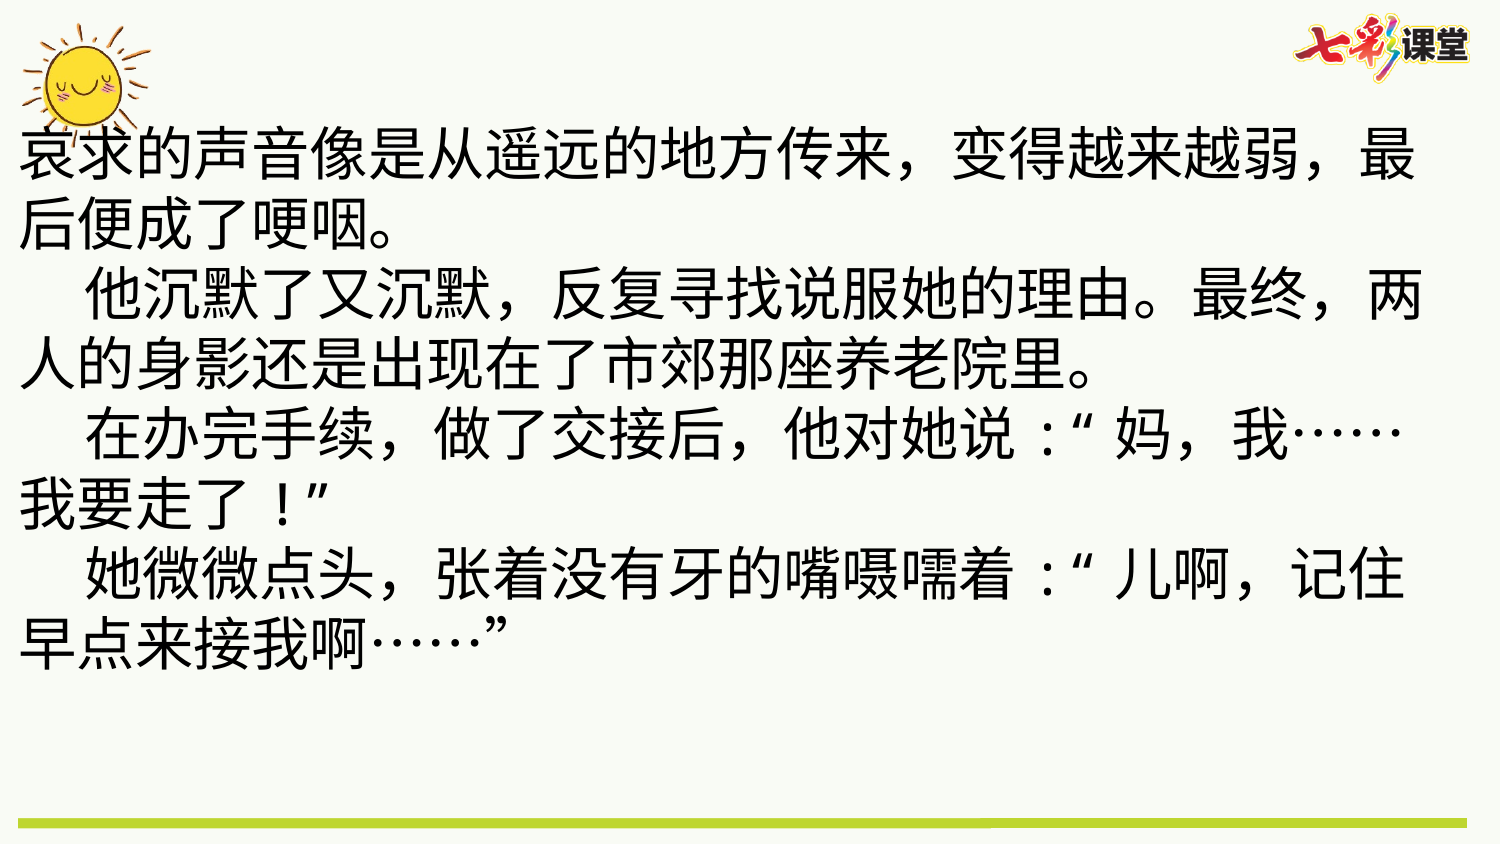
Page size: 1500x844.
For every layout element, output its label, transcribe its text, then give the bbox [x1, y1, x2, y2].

picture [0, 0, 173, 172]
picture [1291, 9, 1472, 87]
text_box 哀求的声音像是从遥远的地方传来，变得越来越弱，最后便成了哽咽。 他沉默了又沉默，反复寻找说服她的理由。最终，两人的身影还是出现在了市郊那座养老院里。 在办完手续，做了交接后，他对她说:“妈，我……我要走了!” 她微微点头，张着没有牙的嘴嗫嚅着:“儿啊，记住早点来接我啊……” [3, 109, 1466, 755]
picture [18, 771, 1467, 844]
